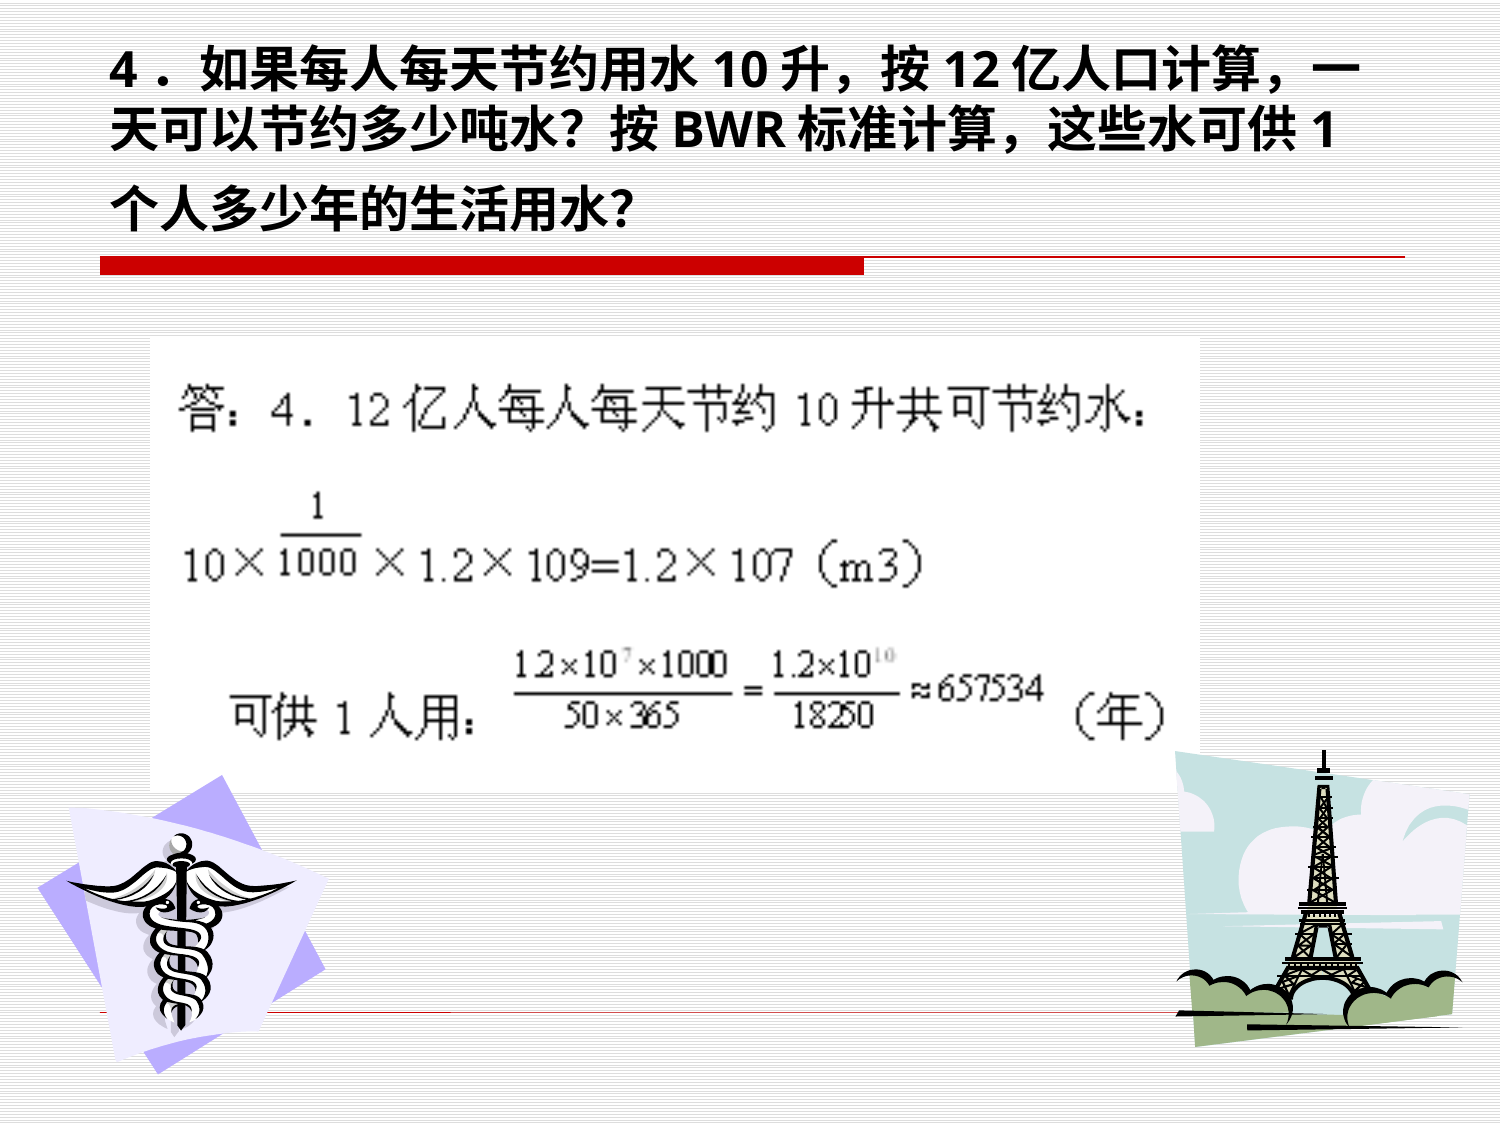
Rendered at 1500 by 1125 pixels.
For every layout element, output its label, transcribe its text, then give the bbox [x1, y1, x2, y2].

picture [37, 337, 1470, 1075]
title 4．如果每人每天节约用水10升，按12亿人口计算，一天可以节约多少吨水？按BWR标准计算，这些水可供1个人多少年的生活用水？ [94, 50, 1407, 250]
